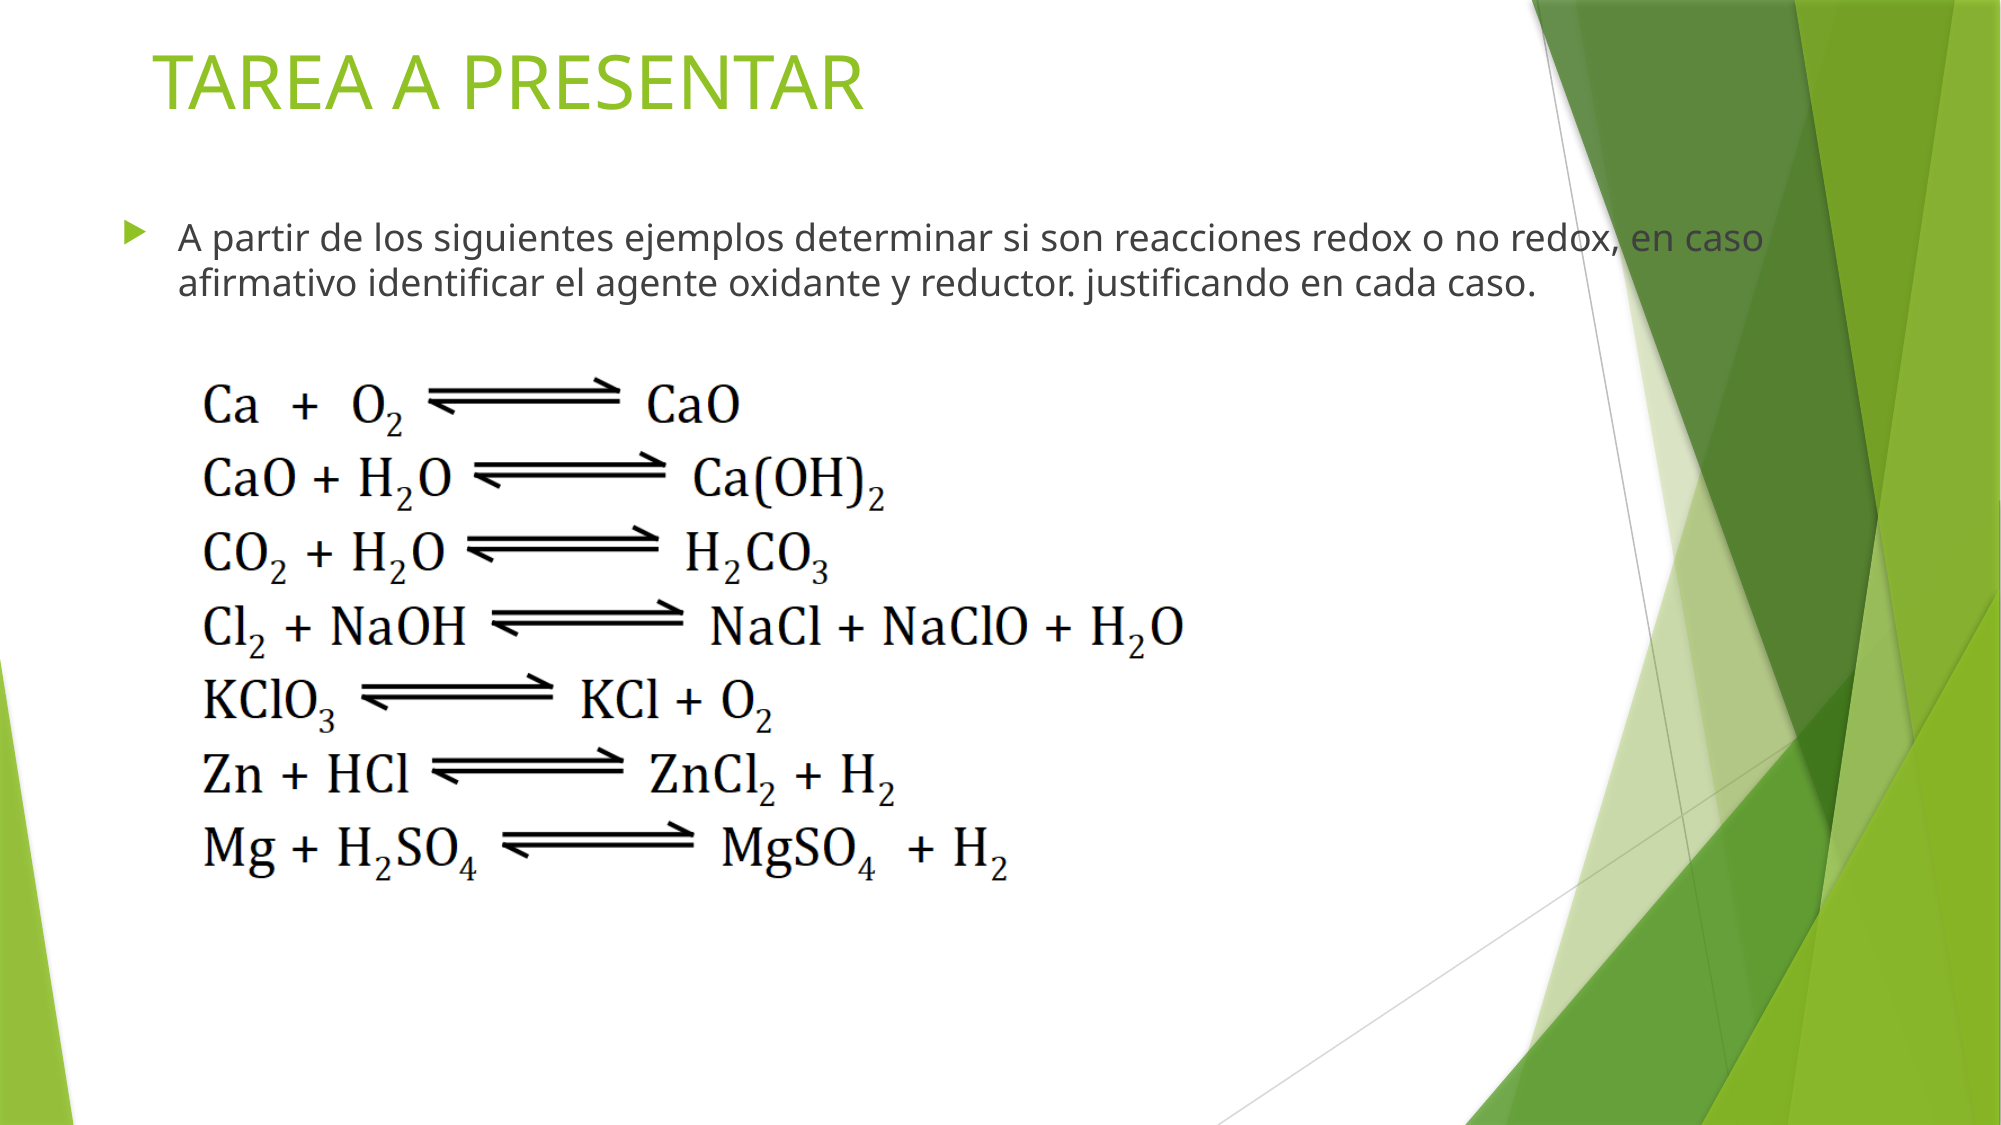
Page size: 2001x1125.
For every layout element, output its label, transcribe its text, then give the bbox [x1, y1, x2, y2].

list A partir de los siguientes ejemplos determinar si son reacciones redox o no redox, en caso afirmativo identificar el agente oxidante y reductor. justificando en cada caso. [106, 206, 1832, 921]
picture [180, 352, 1206, 903]
title TAREA A PRESENTAR [137, 26, 1863, 245]
